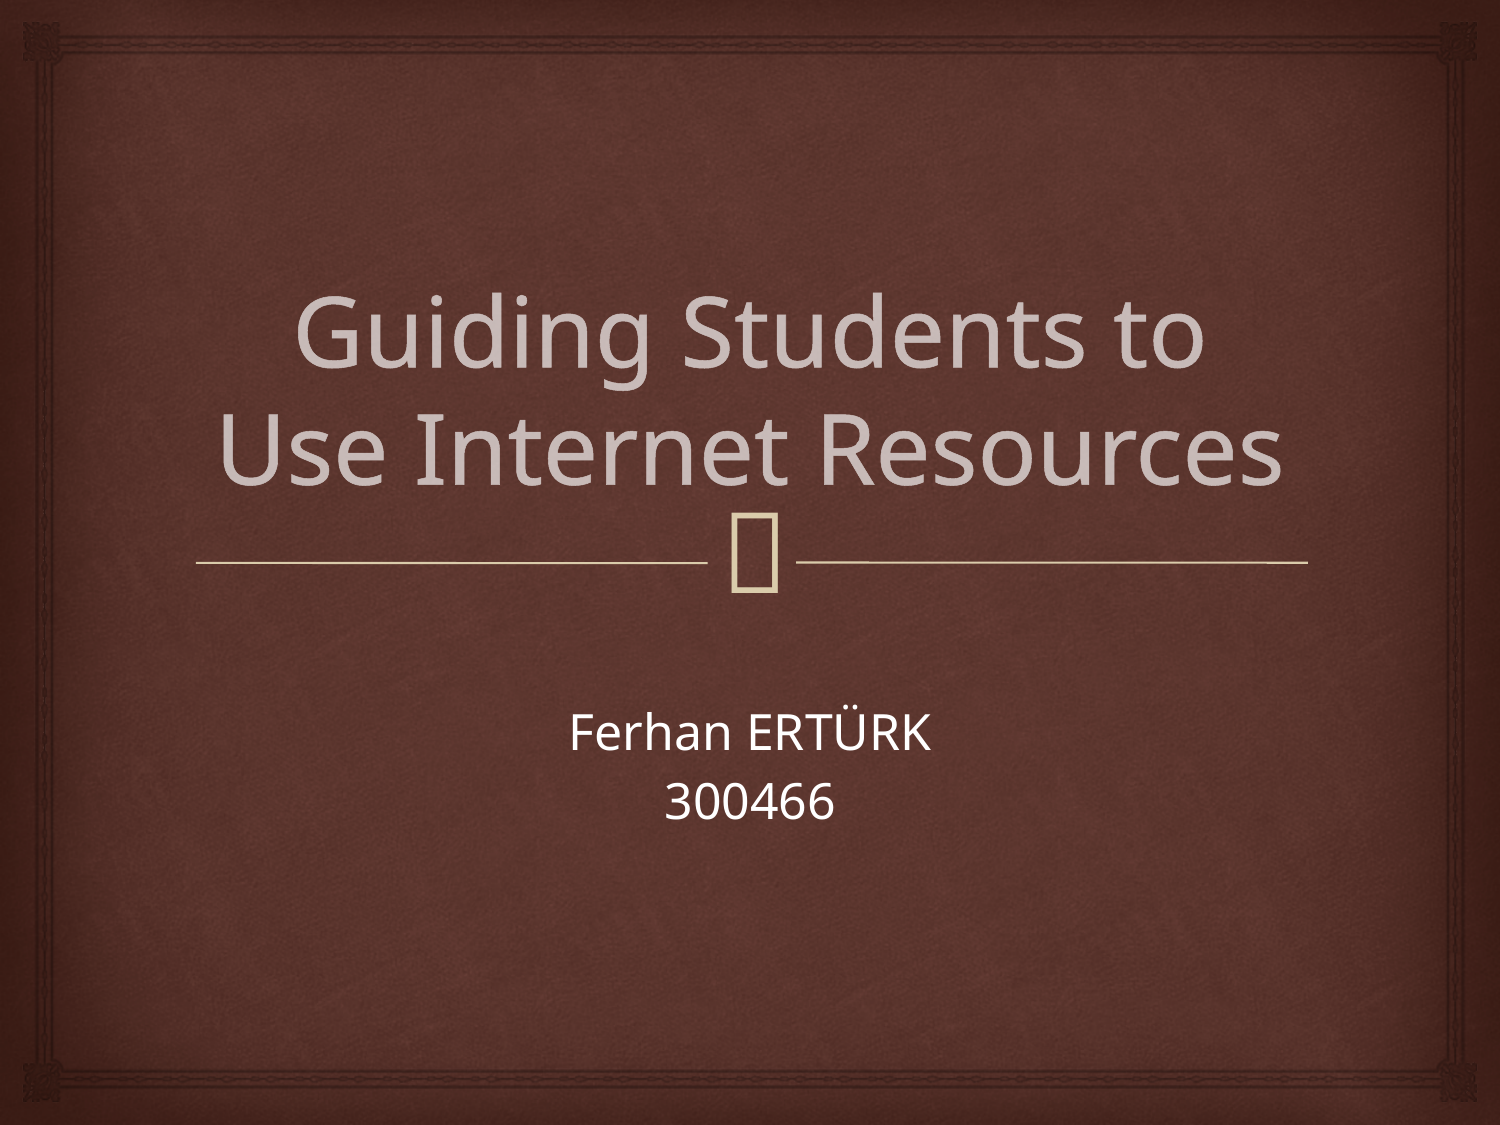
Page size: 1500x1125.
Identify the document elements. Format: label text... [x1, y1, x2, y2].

title Guiding Students to Use Internet Resources [194, 227, 1306, 512]
picture [0, 0, 1500, 1125]
subtitle Ferhan ERTÜRK 300466 [225, 692, 1275, 925]
